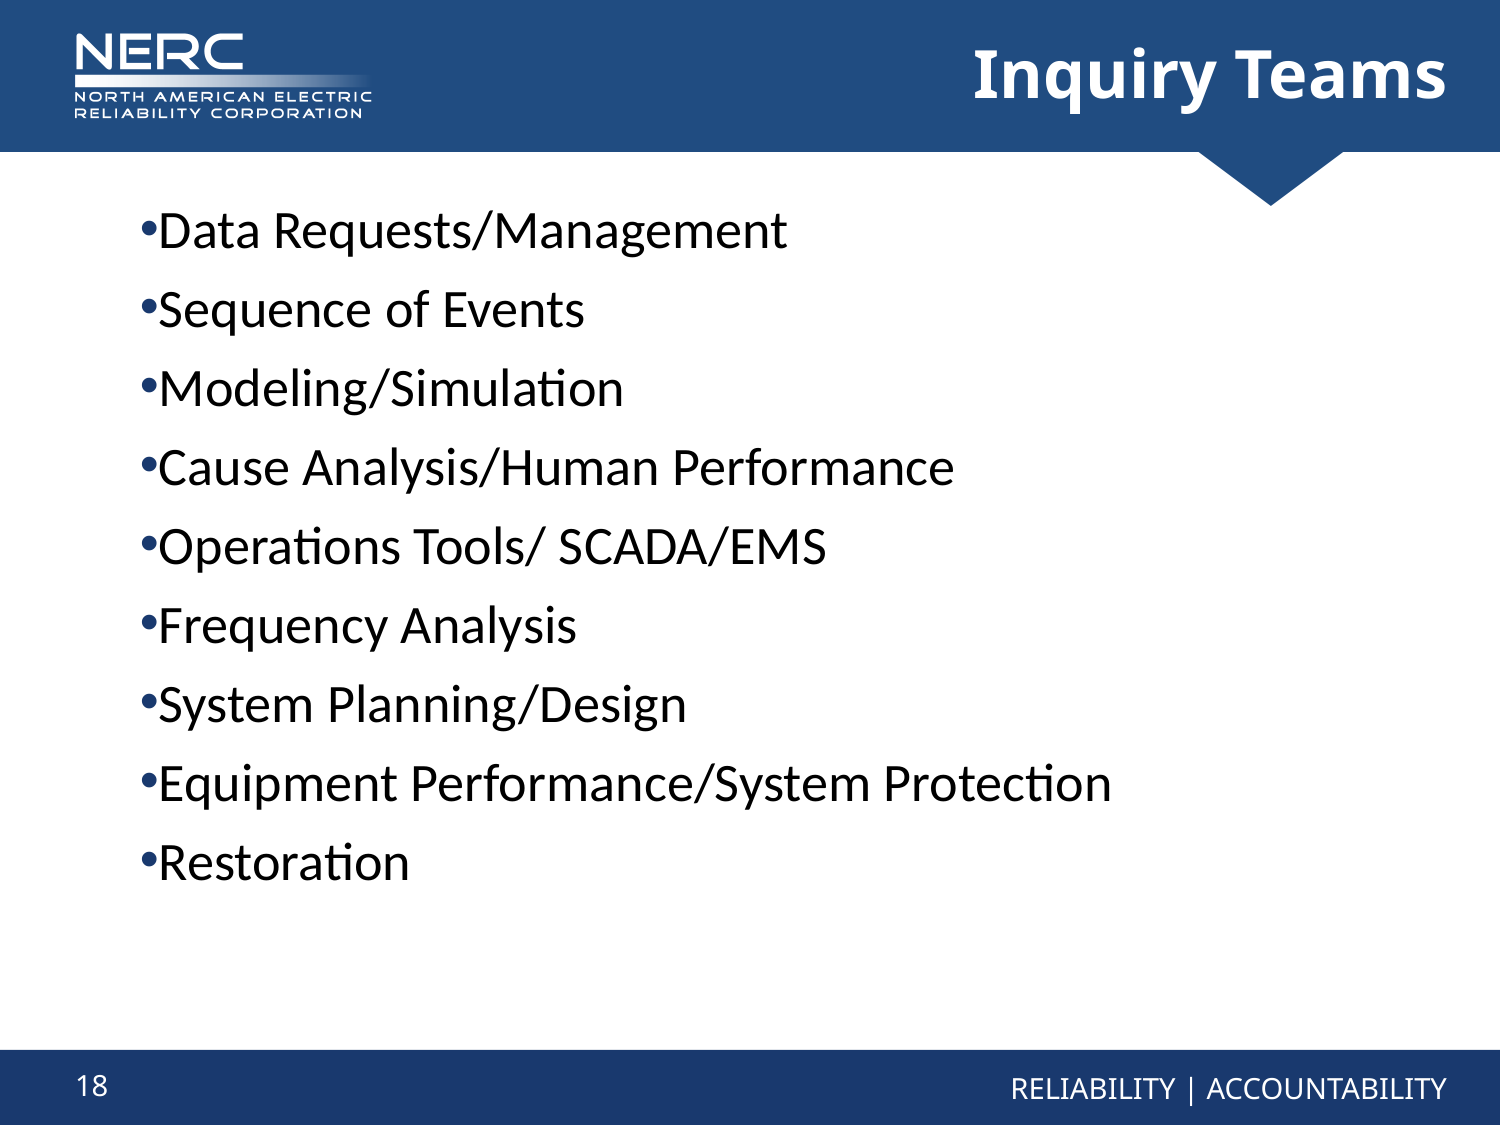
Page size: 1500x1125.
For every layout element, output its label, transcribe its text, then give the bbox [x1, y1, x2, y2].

title Inquiry Teams [412, 24, 1463, 133]
list Data Requests/Management Sequence of Events Modeling/Simulation Cause Analysis/Human Performance Operations Tools/ SCADA/EMS Frequency Analysis System Planning/Design Equipment Performance/System Protection Restoration [50, 187, 1500, 875]
picture [0, 0, 1500, 206]
